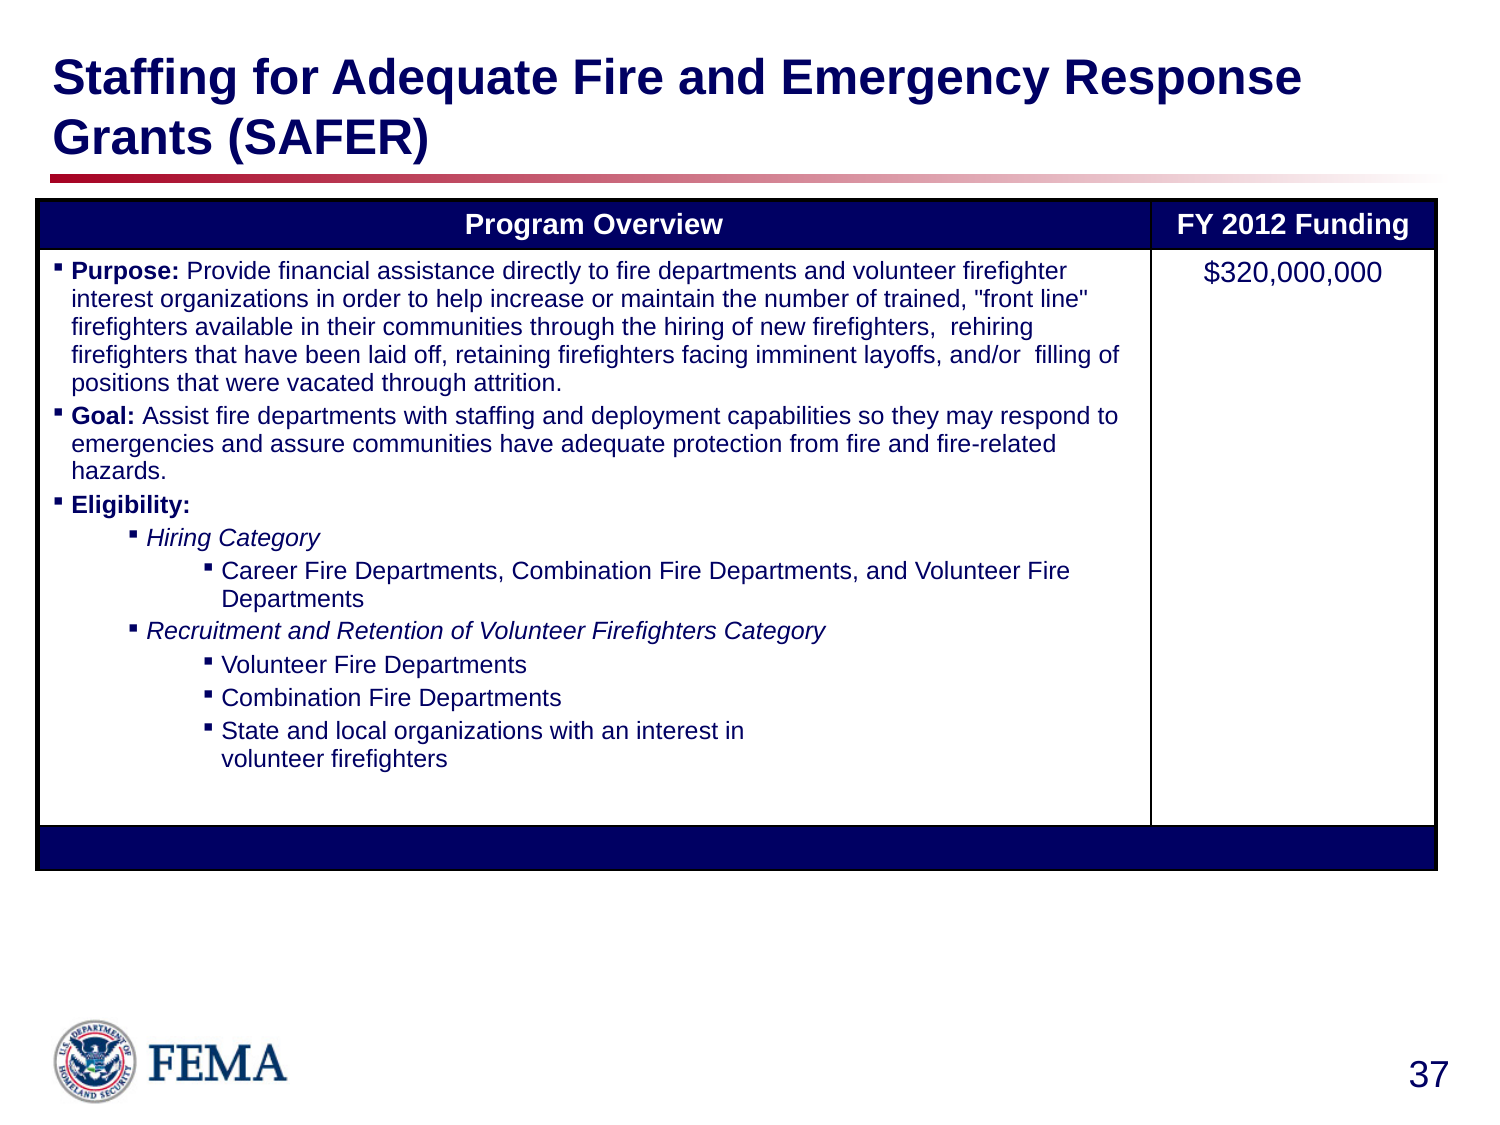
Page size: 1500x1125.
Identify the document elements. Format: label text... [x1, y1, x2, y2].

title Staffing for Adequate Fire and Emergency Response Grants (SAFER) [36, 0, 1435, 173]
table_cell Purpose: Provide financial assistance directly to fire departments and volunteer firefighter interest organizations in order to help increase or maintain the number of trained, "front line" firefighters available in their communities through the hiring of new firefighters, rehiring firefighters that have been laid off, retaining firefighters facing imminent layoffs, and/or filling of positions that were vacated through attrition. Goal: Assist fire departments with staffing and deployment capabilities so they may respond to emergencies and assure communities have adequate protection from fire and fire-related hazards. Eligibility: Hiring Category Career Fire Departments, Combination Fire Departments, and Volunteer Fire Departments Recruitment and Retention of Volunteer Firefighters Category Volunteer Fire Departments Combination Fire Departments State and local organizations with an interest in volunteer firefighters [40, 250, 1150, 825]
table_cell $320,000,000 [1152, 250, 1434, 825]
table_header FY 2012 Funding [1152, 202, 1434, 248]
table_cell [40, 827, 1434, 869]
slide_number 37 [1099, 1024, 1451, 1103]
picture [51, 1017, 290, 1106]
table_header Program Overview [40, 202, 1150, 248]
